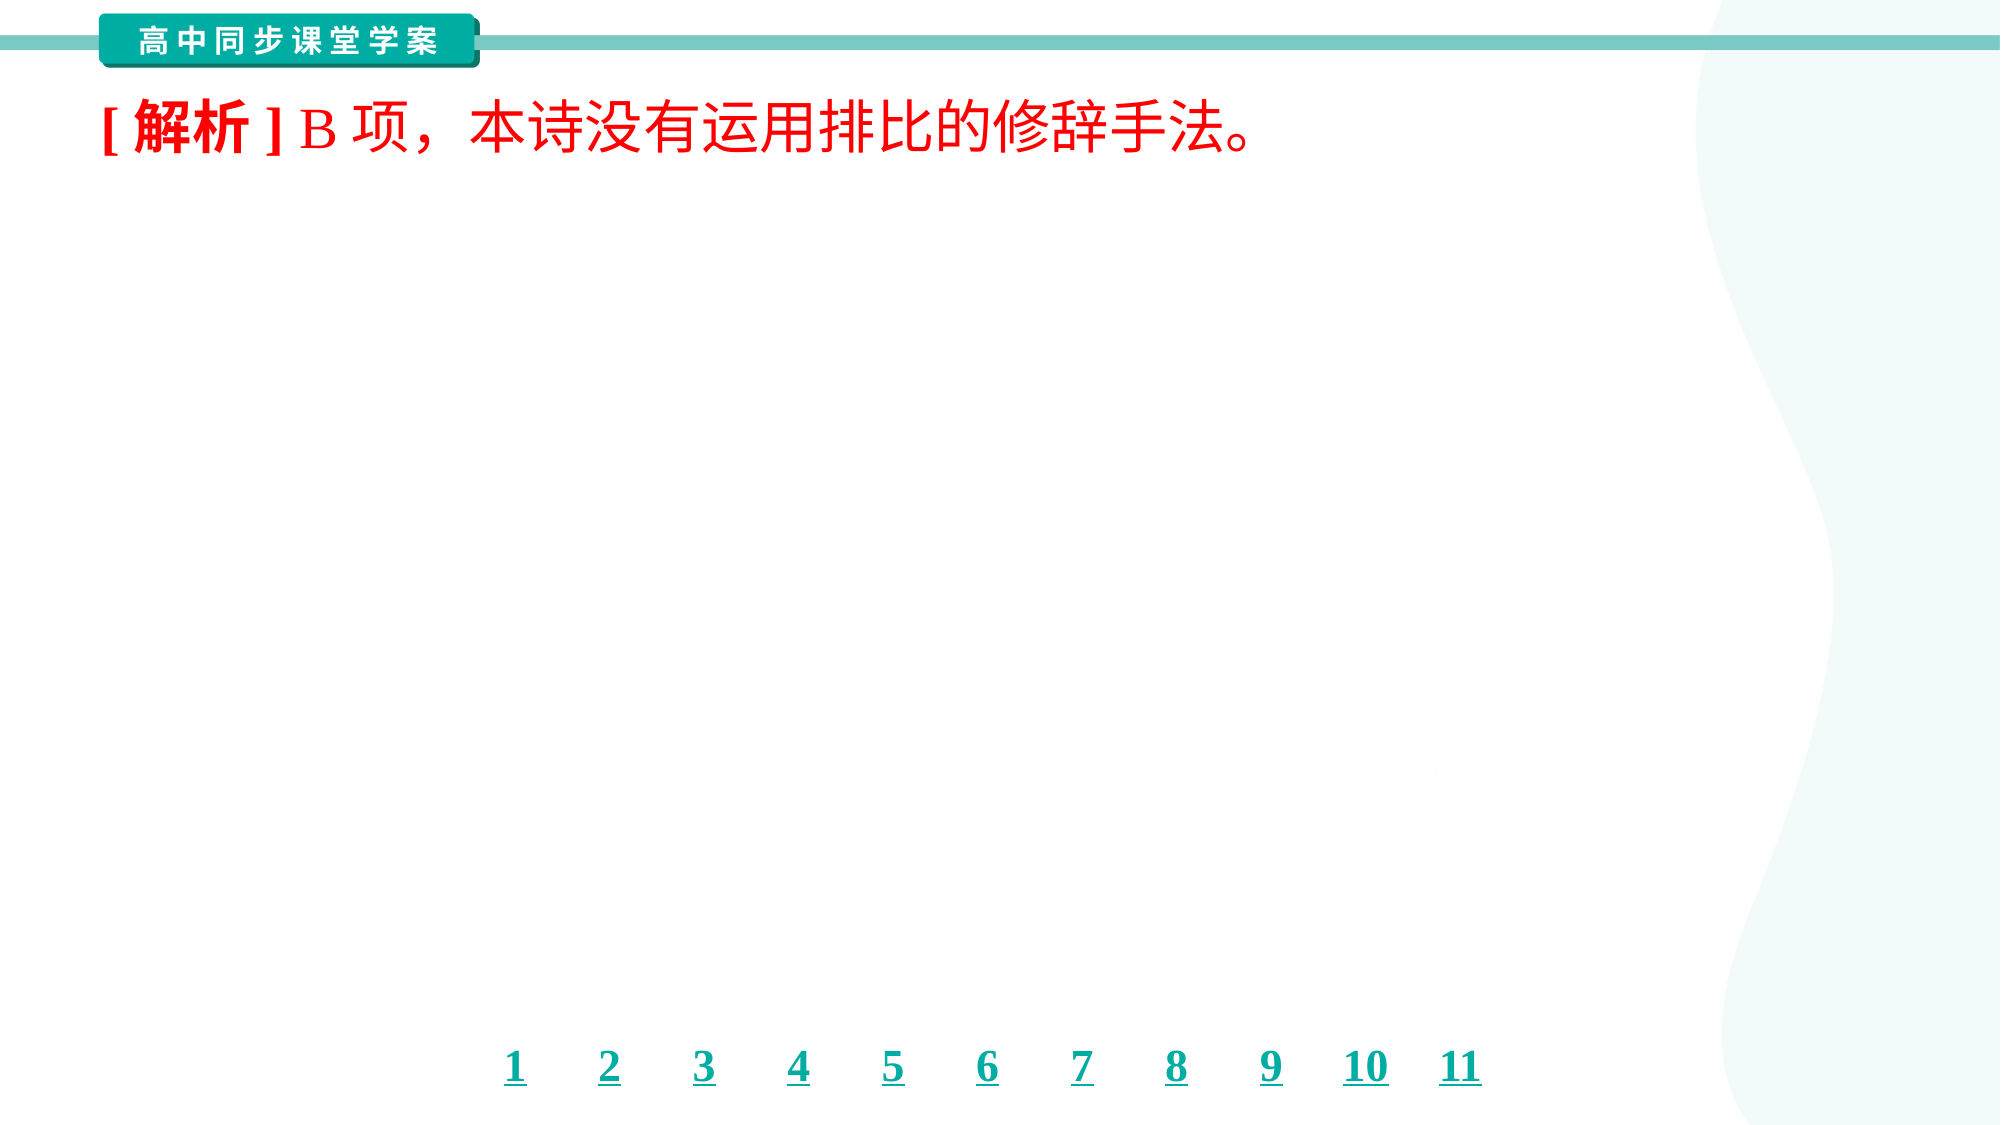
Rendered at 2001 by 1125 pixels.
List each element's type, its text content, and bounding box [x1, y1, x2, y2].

text_box [解析] B项，本诗没有运用排比的修辞手法。 [100, 76, 1899, 161]
picture [0, 0, 2000, 1125]
